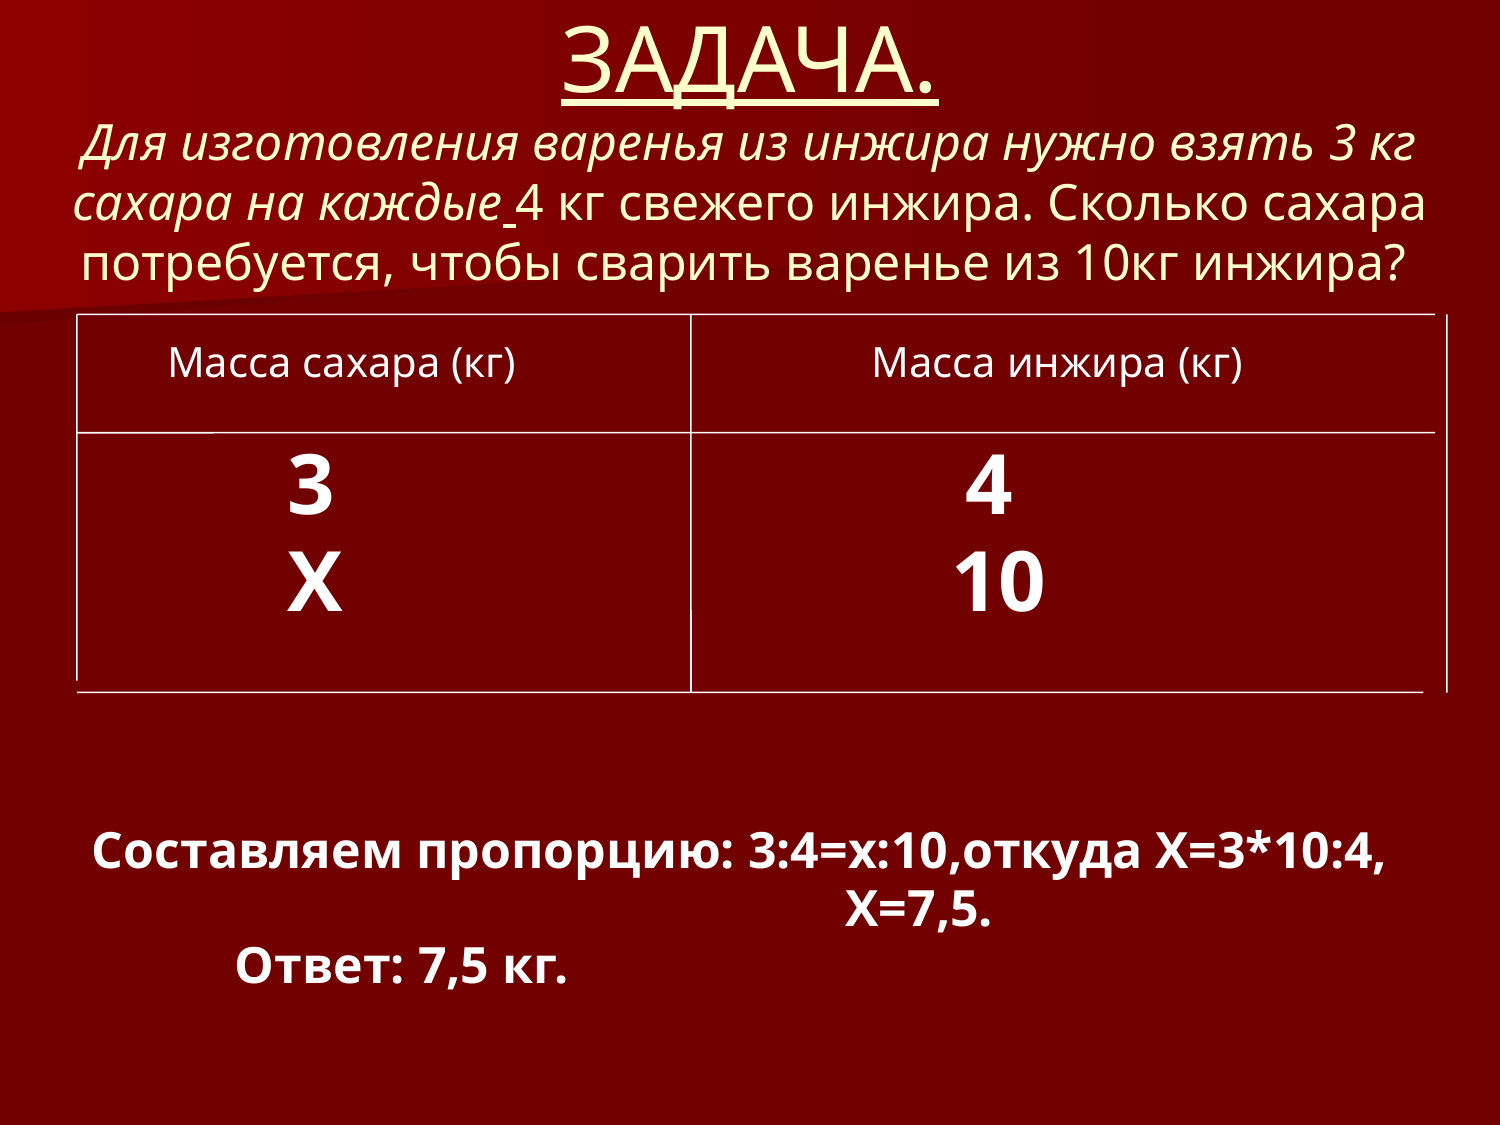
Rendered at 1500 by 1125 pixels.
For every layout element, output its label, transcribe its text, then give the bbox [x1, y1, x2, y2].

list Масса сахара (кг) Масса инжира (кг) 3 4 Х 10 Составляем пропорцию: 3:4=х:10,откуда Х=3*10:4, Х=7,5. Ответ: 7,5 кг. [691, 337, 1428, 432]
title ЗАДАЧА. Для изготовления варенья из инжира нужно взять 3 кг сахара на каждые 4 кг свежего инжира. Сколько сахара потребуется, чтобы сварить варенье из 10кг инжира? [0, 0, 1500, 292]
list Масса сахара (кг) Масса инжира (кг) 3 4 Х 10 Составляем пропорцию: 3:4=х:10,откуда Х=3*10:4, Х=7,5. Ответ: 7,5 кг. [77, 337, 690, 432]
list Масса сахара (кг) Масса инжира (кг) 3 4 Х 10 Составляем пропорцию: 3:4=х:10,откуда Х=3*10:4, Х=7,5. Ответ: 7,5 кг. [76, 433, 1428, 1125]
